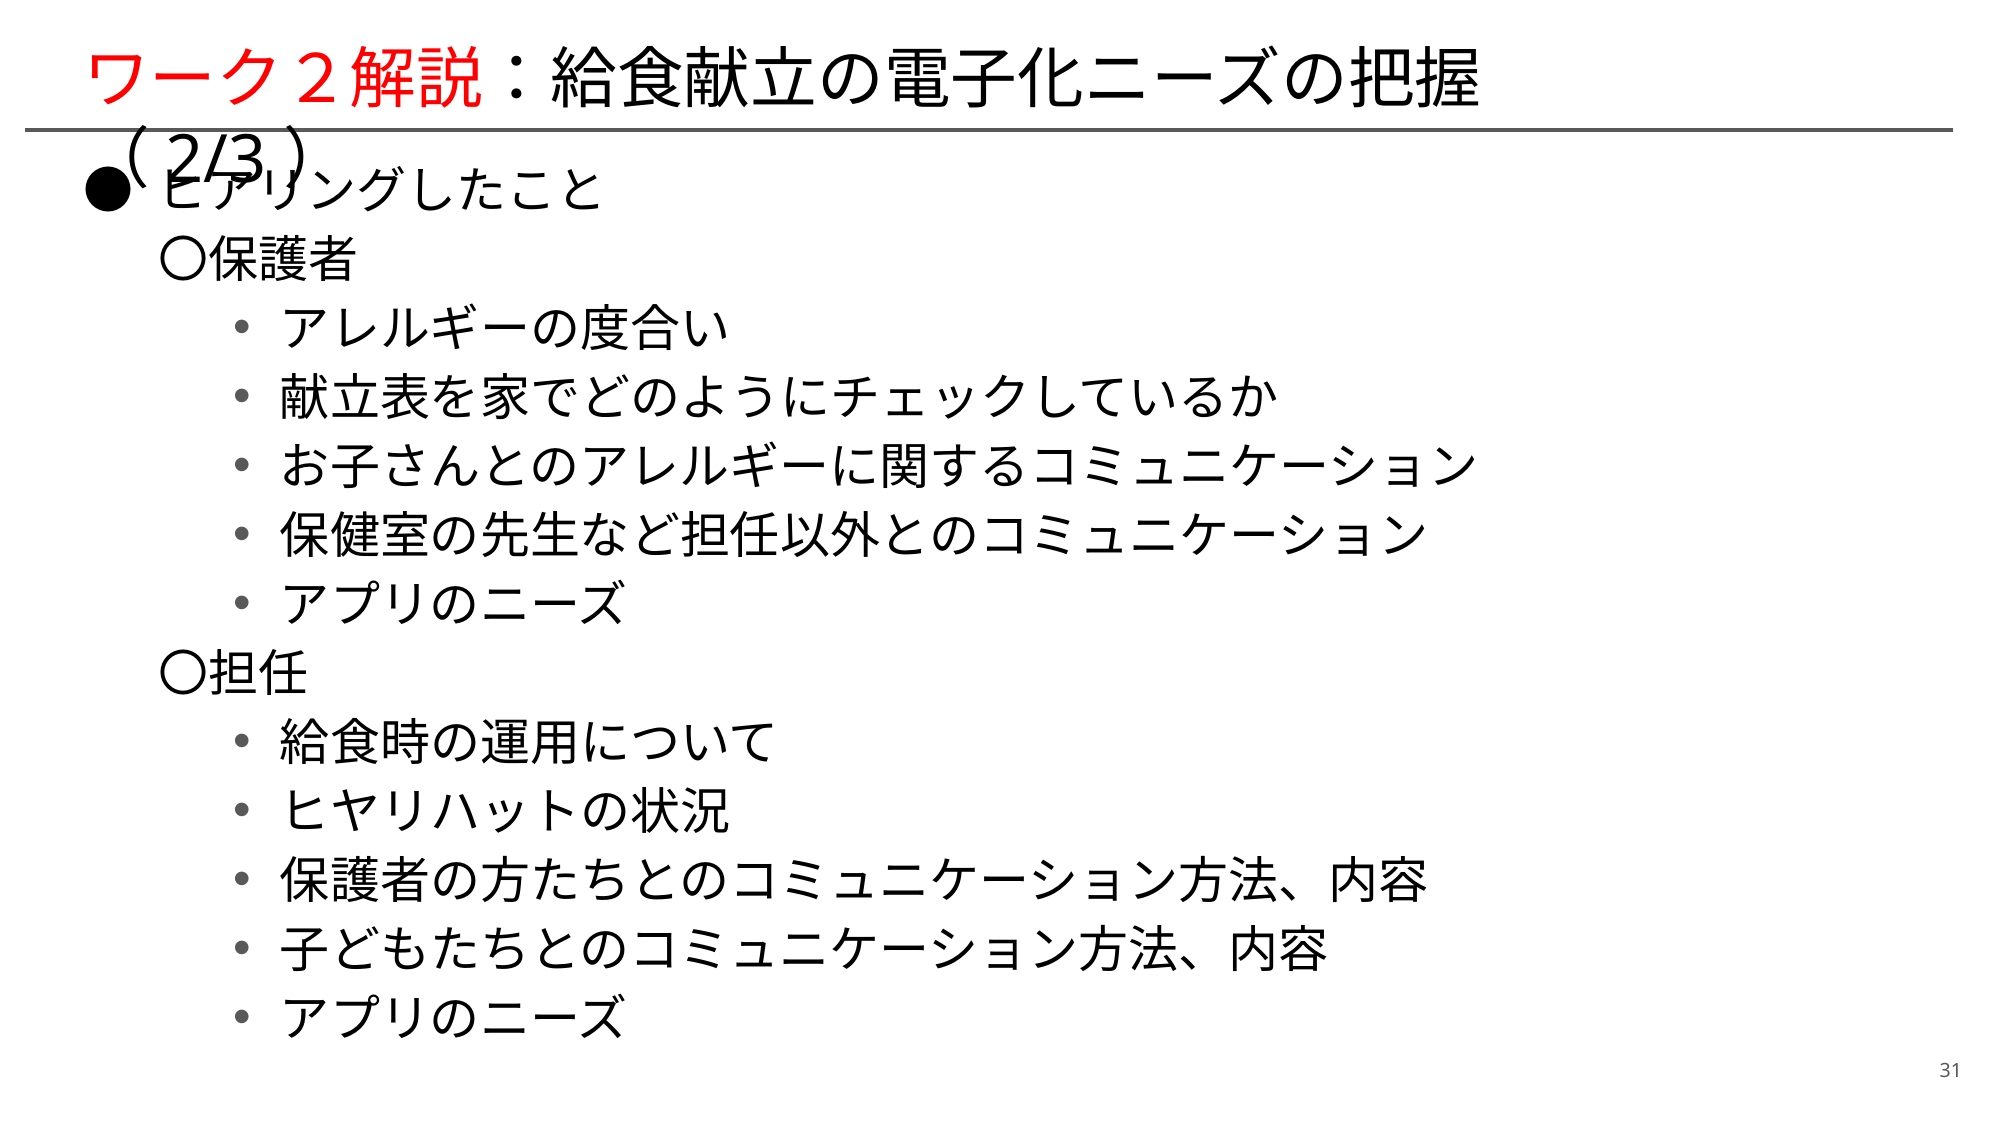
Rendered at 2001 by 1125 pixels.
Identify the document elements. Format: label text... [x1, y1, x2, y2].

title ワーク２解説：給食献立の電子化ニーズの把握（2/3） [68, 21, 1764, 134]
slide_number 31 [1857, 1027, 1977, 1114]
list ● ヒアリングしたこと 〇保護者 アレルギーの度合い 献立表を家でどのようにチェックしているか お子さんとのアレルギーに関するコミュニケーション 保健室の先生など担任以外とのコミュニケーション アプリのニーズ 〇担任 給食時の運用について ヒヤリハットの状況 保護者の方たちとのコミュニケーション方法、内容 子どもたちとのコミュニケーション方法、内容 アプリのニーズ [68, 134, 1932, 882]
